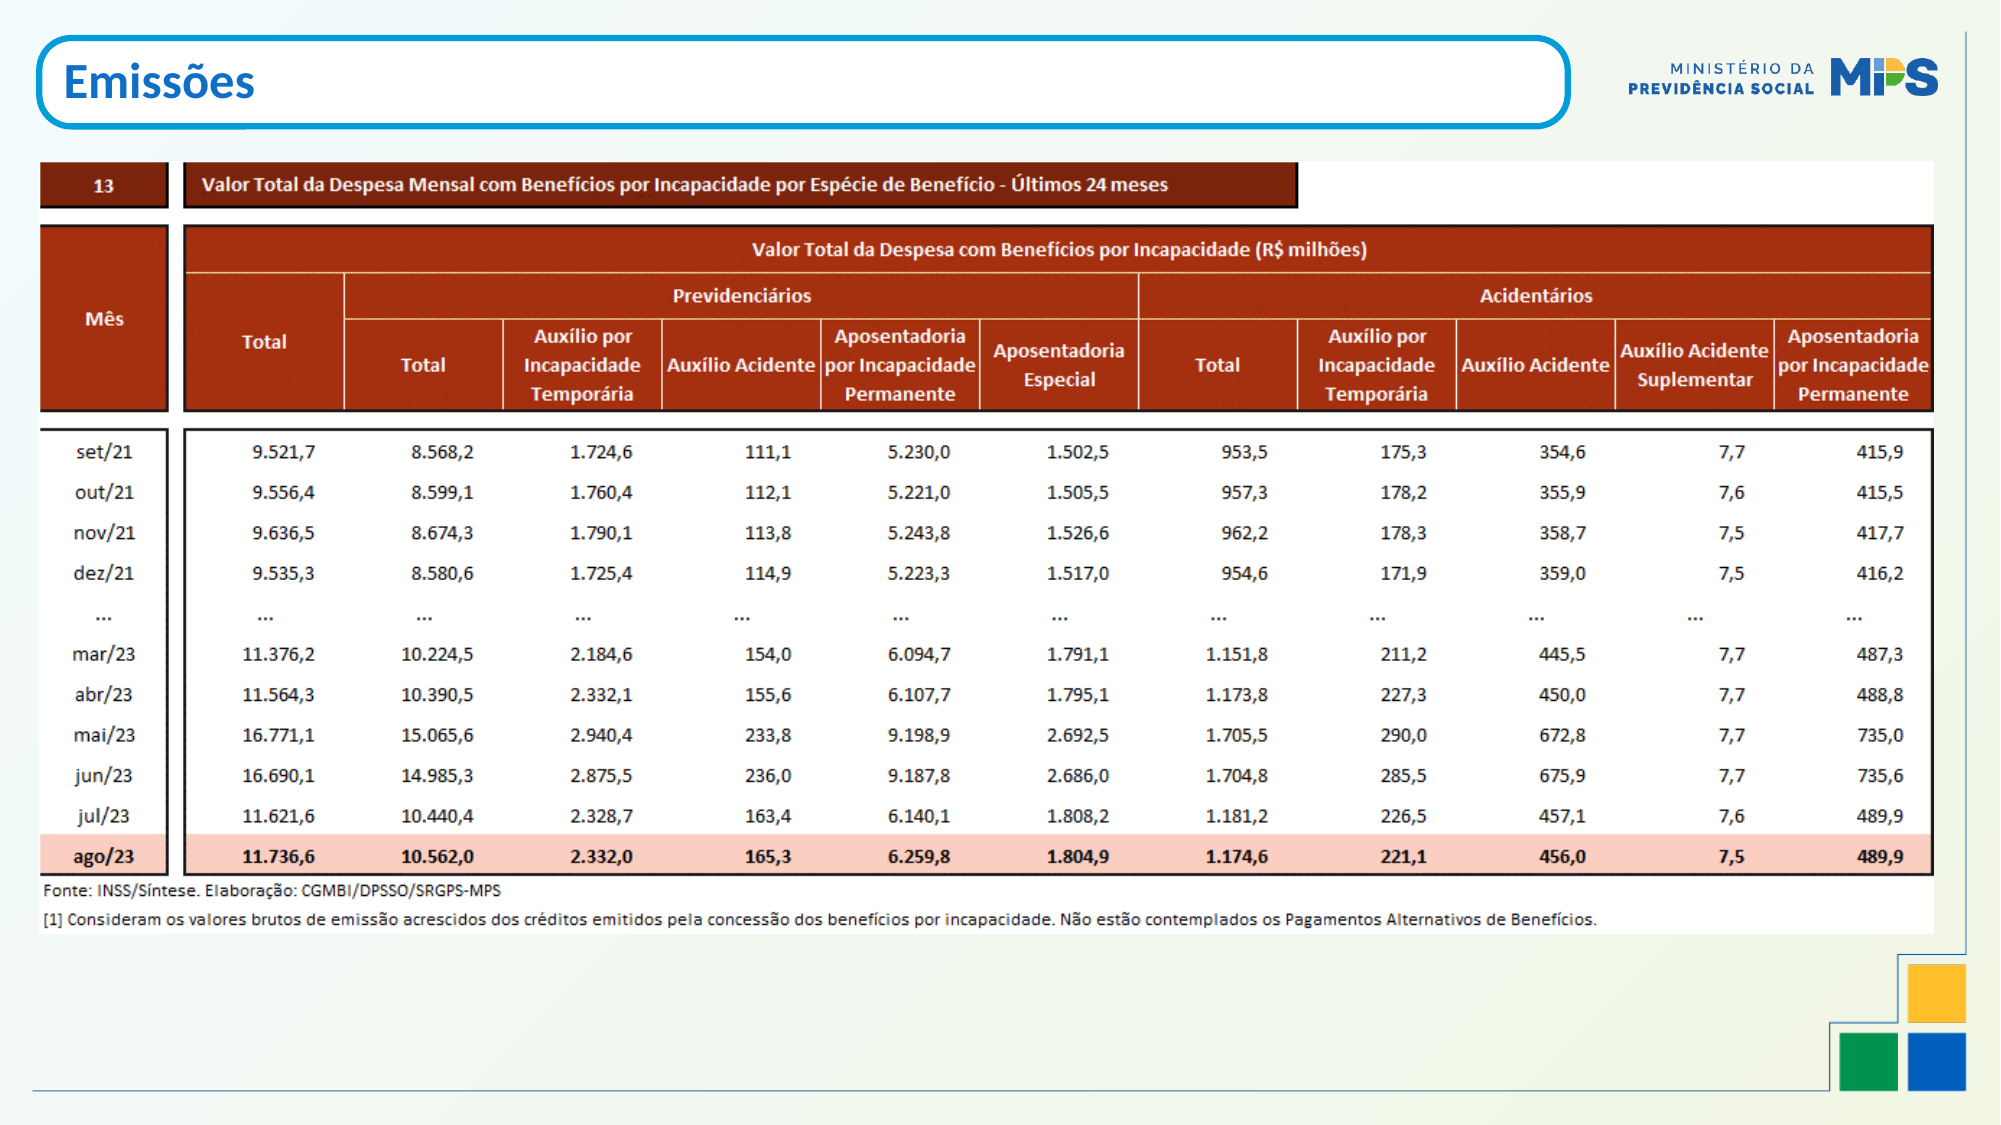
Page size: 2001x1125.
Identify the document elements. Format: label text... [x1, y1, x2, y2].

picture [0, 0, 2000, 1125]
text_box Emissões [37, 35, 1570, 129]
